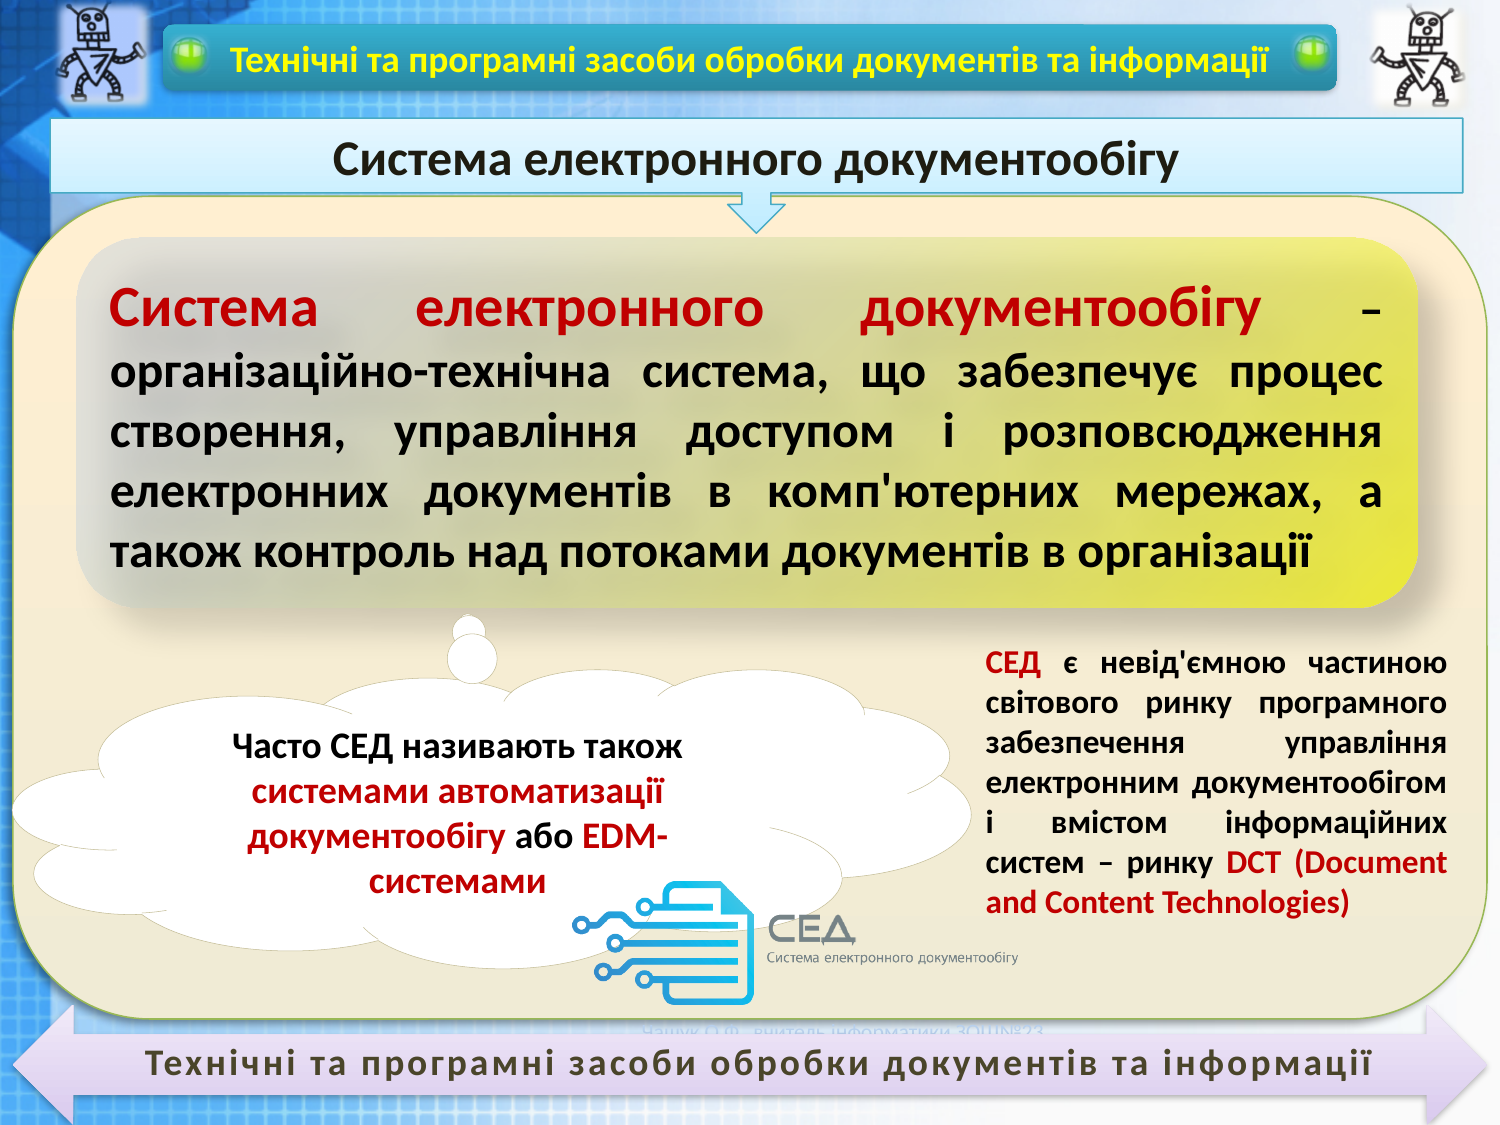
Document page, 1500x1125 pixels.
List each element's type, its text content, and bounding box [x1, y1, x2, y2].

text_box Часто СЕД називають також системами автоматизації документообігу або EDM-системами [9, 611, 970, 971]
text_box [12, 195, 1488, 1002]
picture [0, 0, 1500, 1125]
picture [572, 881, 1018, 1005]
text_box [12, 1004, 1488, 1125]
text_box СЕД є невід'ємною частиною світового ринку програмного забезпечення управління електронним документообігом і вмістом інформаційних систем – ринку DCT (Document and Content Technologies) [970, 633, 1463, 928]
text_box Система електронного документообігу [49, 117, 1464, 234]
text_box Технічні та програмні засоби обробки документів та інформації [164, 24, 1337, 91]
text_box Система електронного документообігу – організаційно-технічна система, що забезпечує процес створення, управління доступом і розповсюдження електронних документів в комп'ютерних мережах, а також контроль над потоками документів в організації [74, 235, 1420, 610]
